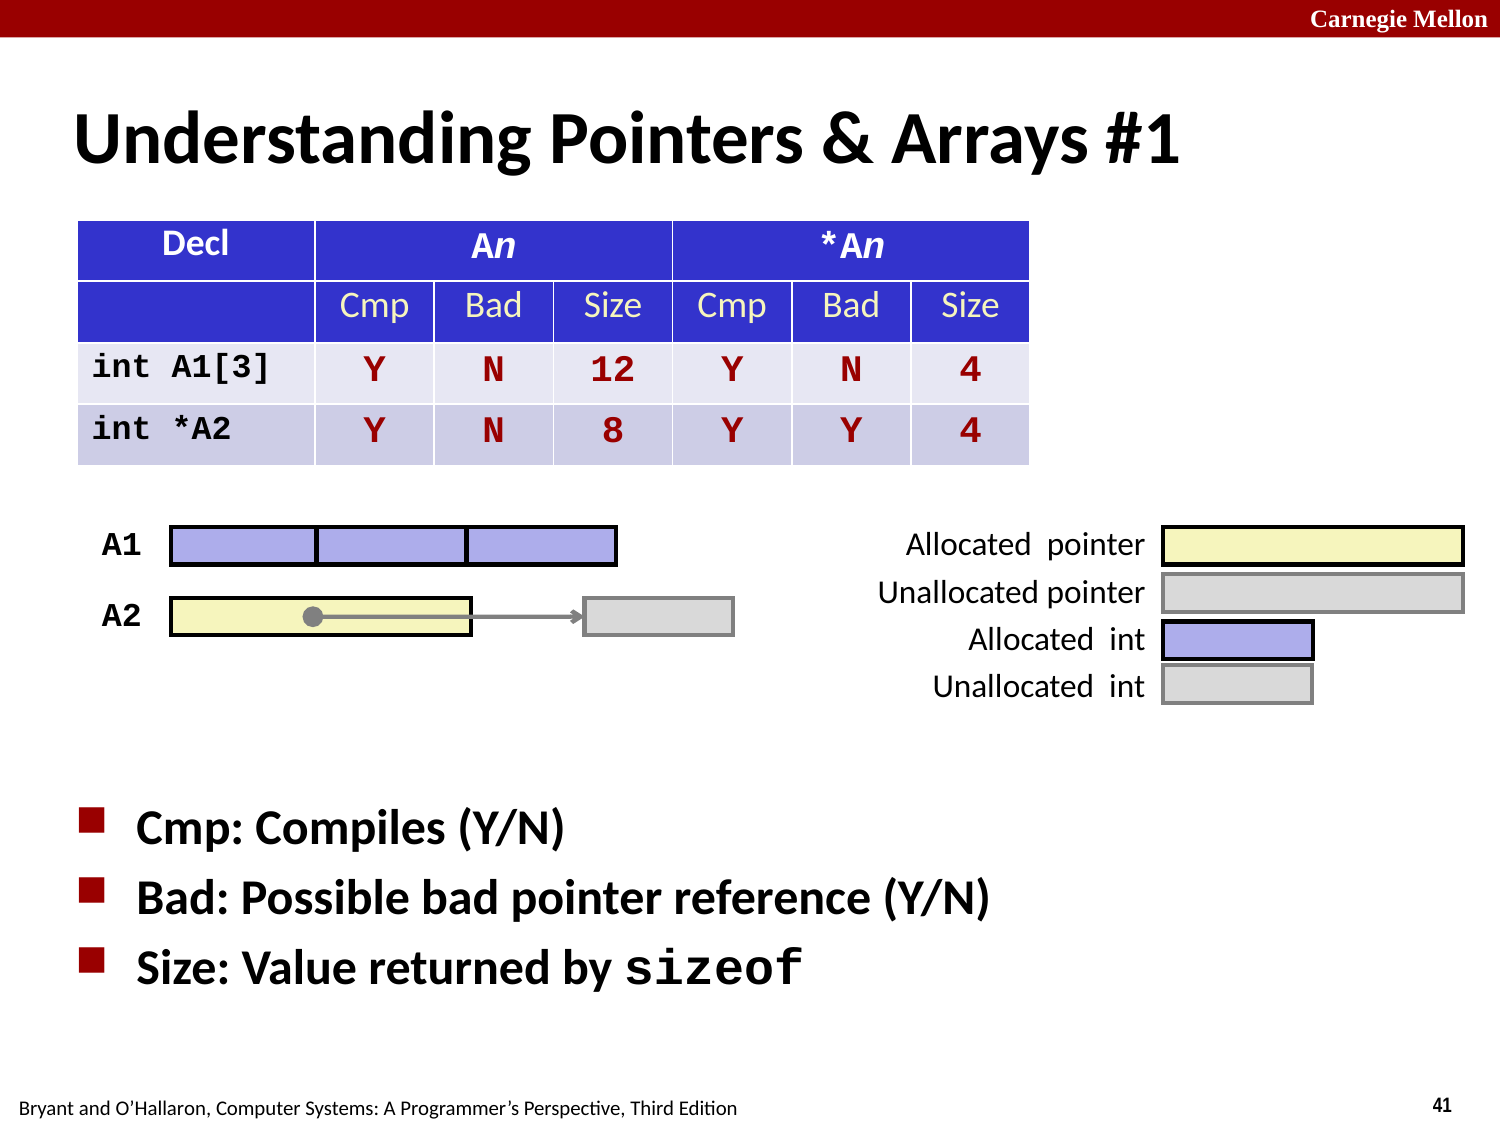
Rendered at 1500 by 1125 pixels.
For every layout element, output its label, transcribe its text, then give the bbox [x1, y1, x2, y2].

table_cell Y [316, 344, 433, 403]
table_cell Size [554, 282, 672, 342]
table_cell N [435, 405, 553, 465]
table_cell 12 [554, 344, 672, 403]
table_cell int A1[3] [78, 344, 314, 403]
table_cell 4 [912, 344, 1029, 403]
table_header An [316, 221, 672, 280]
table_cell Cmp [673, 282, 791, 342]
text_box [856, 514, 1464, 713]
table_header *An [673, 221, 1029, 280]
title Understanding Pointers & Arrays #1 [58, 71, 1305, 197]
table_cell 4 [912, 405, 1029, 465]
table_cell 8 [554, 405, 672, 465]
table_cell Y [316, 405, 433, 465]
table_cell [78, 282, 314, 342]
list Cmp: Compiles (Y/N) Bad: Possible bad pointer reference (Y/N) Size: Value returned by sizeof [64, 786, 1361, 1040]
table_cell Cmp [316, 282, 433, 342]
table_cell int *A2 [78, 405, 314, 465]
table_cell Y [673, 344, 791, 403]
table_cell N [793, 344, 910, 403]
table_cell N [435, 344, 553, 403]
table_cell Bad [793, 282, 910, 342]
table_header Decl [78, 221, 314, 280]
table_cell Size [912, 282, 1029, 342]
table_cell Bad [435, 282, 553, 342]
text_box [76, 514, 734, 642]
table_cell Y [793, 405, 910, 465]
table_cell Y [673, 405, 791, 465]
